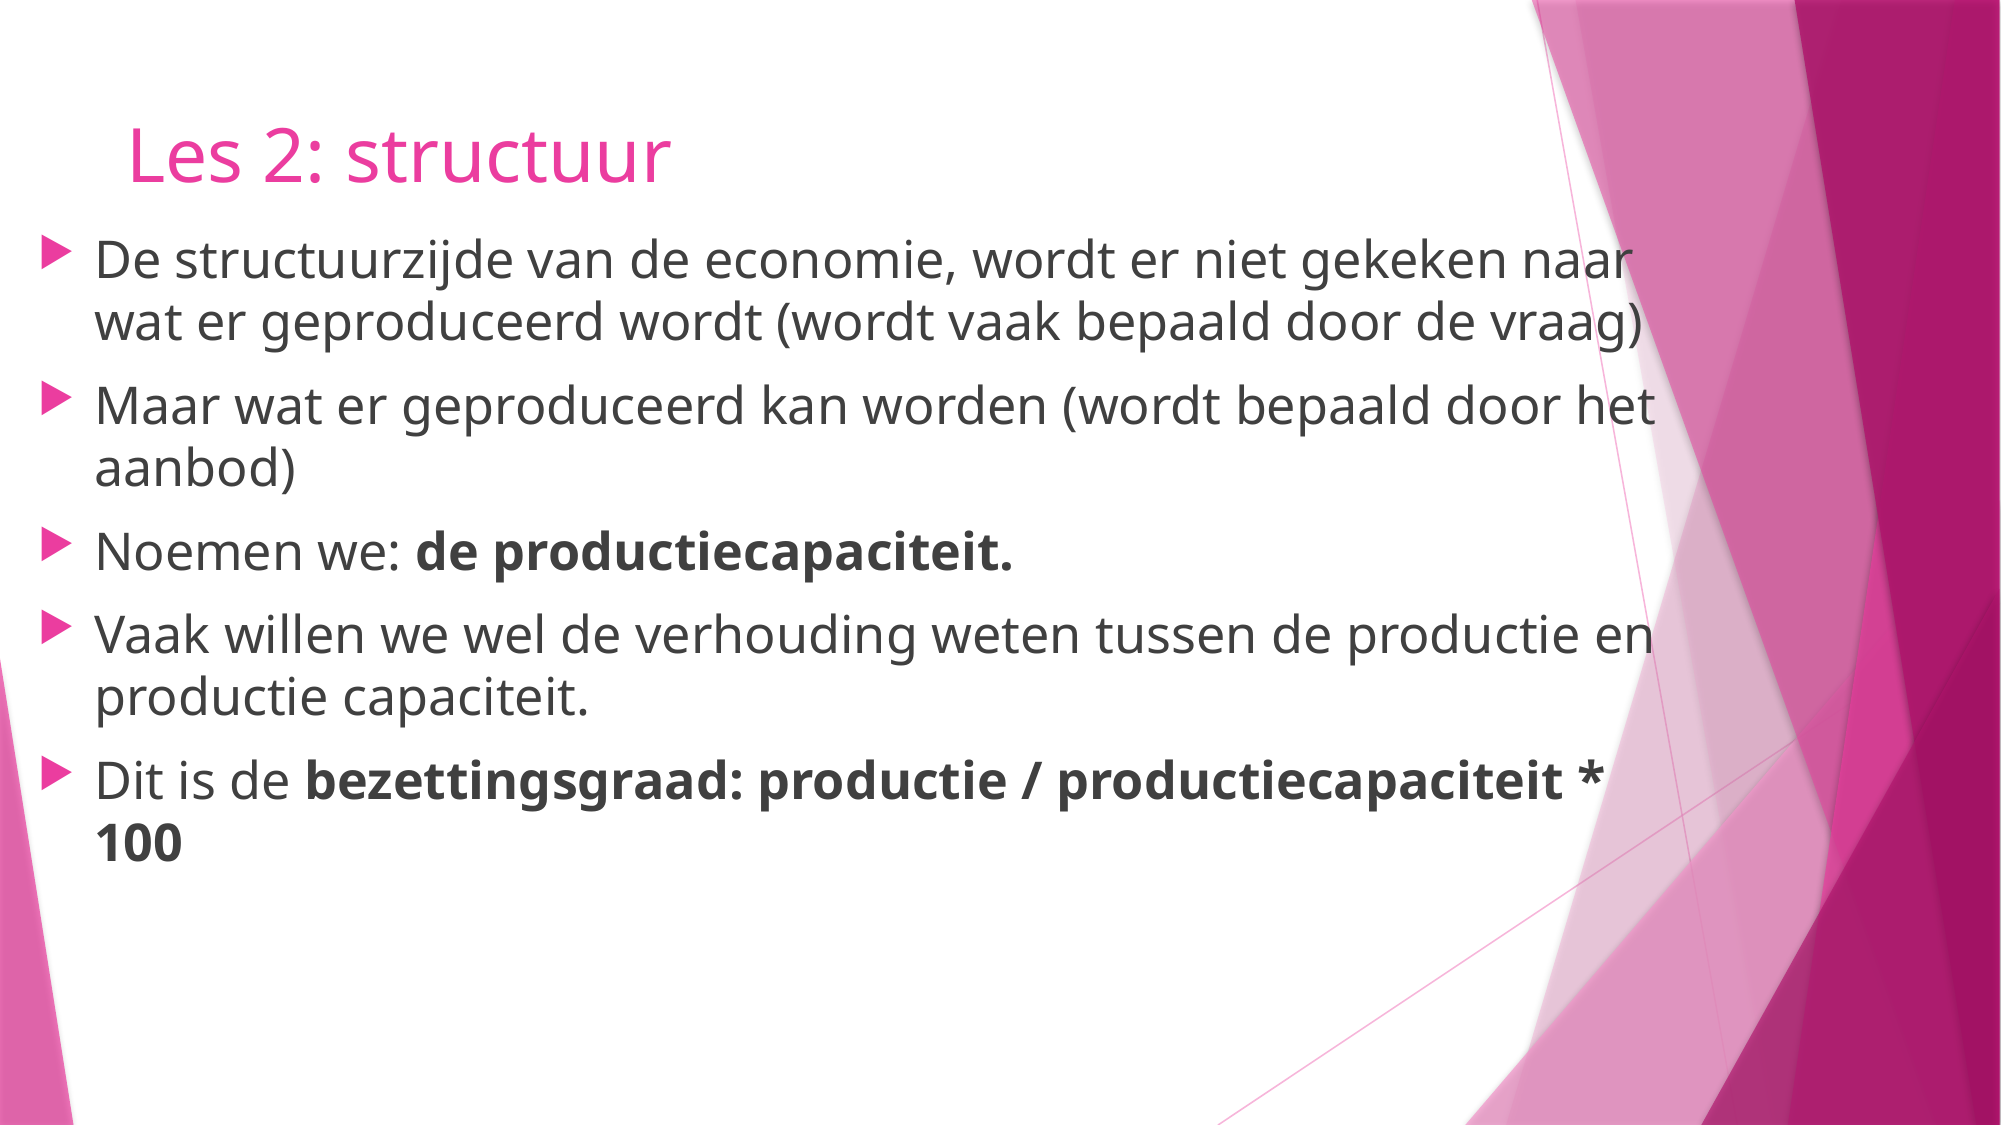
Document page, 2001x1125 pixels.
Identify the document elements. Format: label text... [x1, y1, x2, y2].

list De structuurzijde van de economie, wordt er niet gekeken naar wat er geproduceerd wordt (wordt vaak bepaald door de vraag) Maar wat er geproduceerd kan worden (wordt bepaald door het aanbod) Noemen we: de productiecapaciteit. Vaak willen we wel de verhouding weten tussen de productie en productie capaciteit. Dit is de bezettingsgraad: productie / productiecapaciteit * 100 [22, 218, 1675, 991]
title Les 2: structuur [111, 99, 1522, 218]
